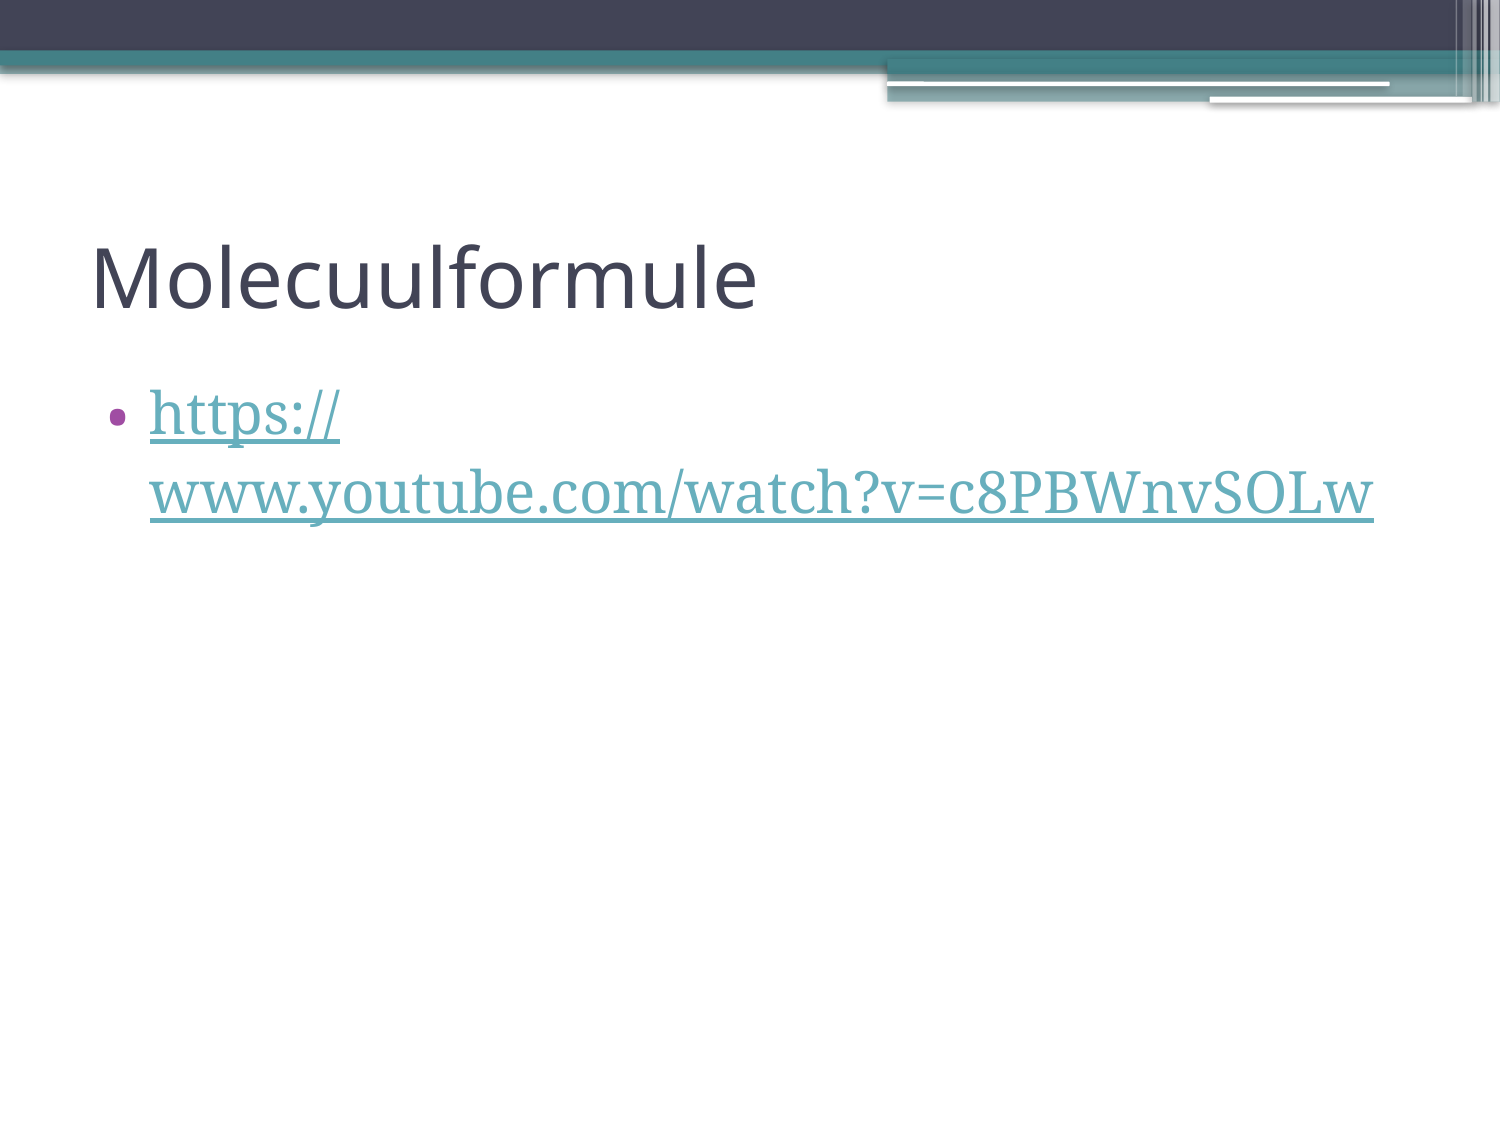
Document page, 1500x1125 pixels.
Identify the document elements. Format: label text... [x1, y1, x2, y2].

title Molecuulformule [75, 187, 1425, 363]
list https://www.youtube.com/watch?v=c8PBWnvSOLw [75, 368, 1425, 1079]
